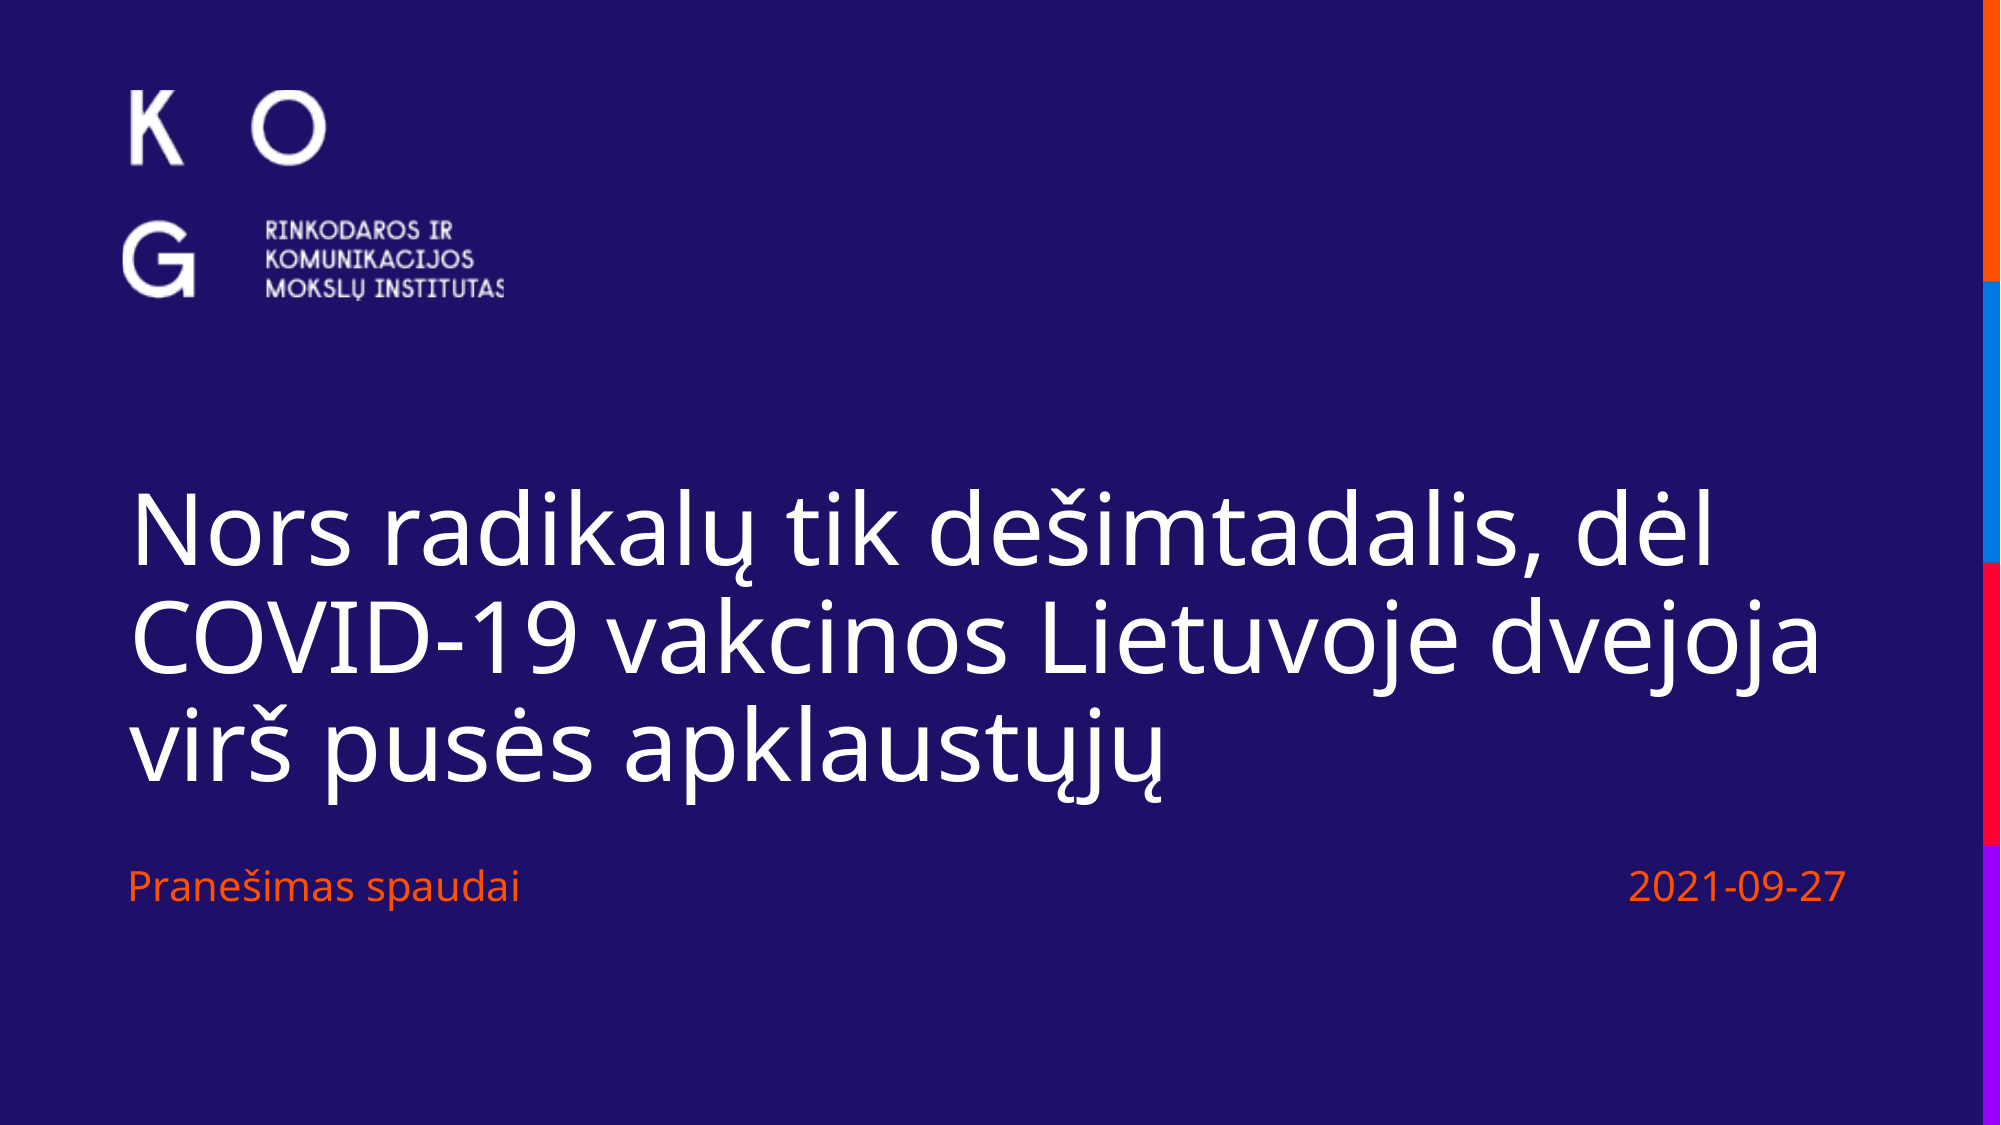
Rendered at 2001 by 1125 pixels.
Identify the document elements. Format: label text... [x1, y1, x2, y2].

list 2021-09-27 [1259, 857, 1863, 918]
subtitle Pranešimas spaudai [112, 857, 1213, 918]
title Nors radikalų tik dešimtadalis, dėl COVID-19 vakcinos Lietuvoje dvejoja virš pusės apklaustųjų [114, 418, 1934, 811]
